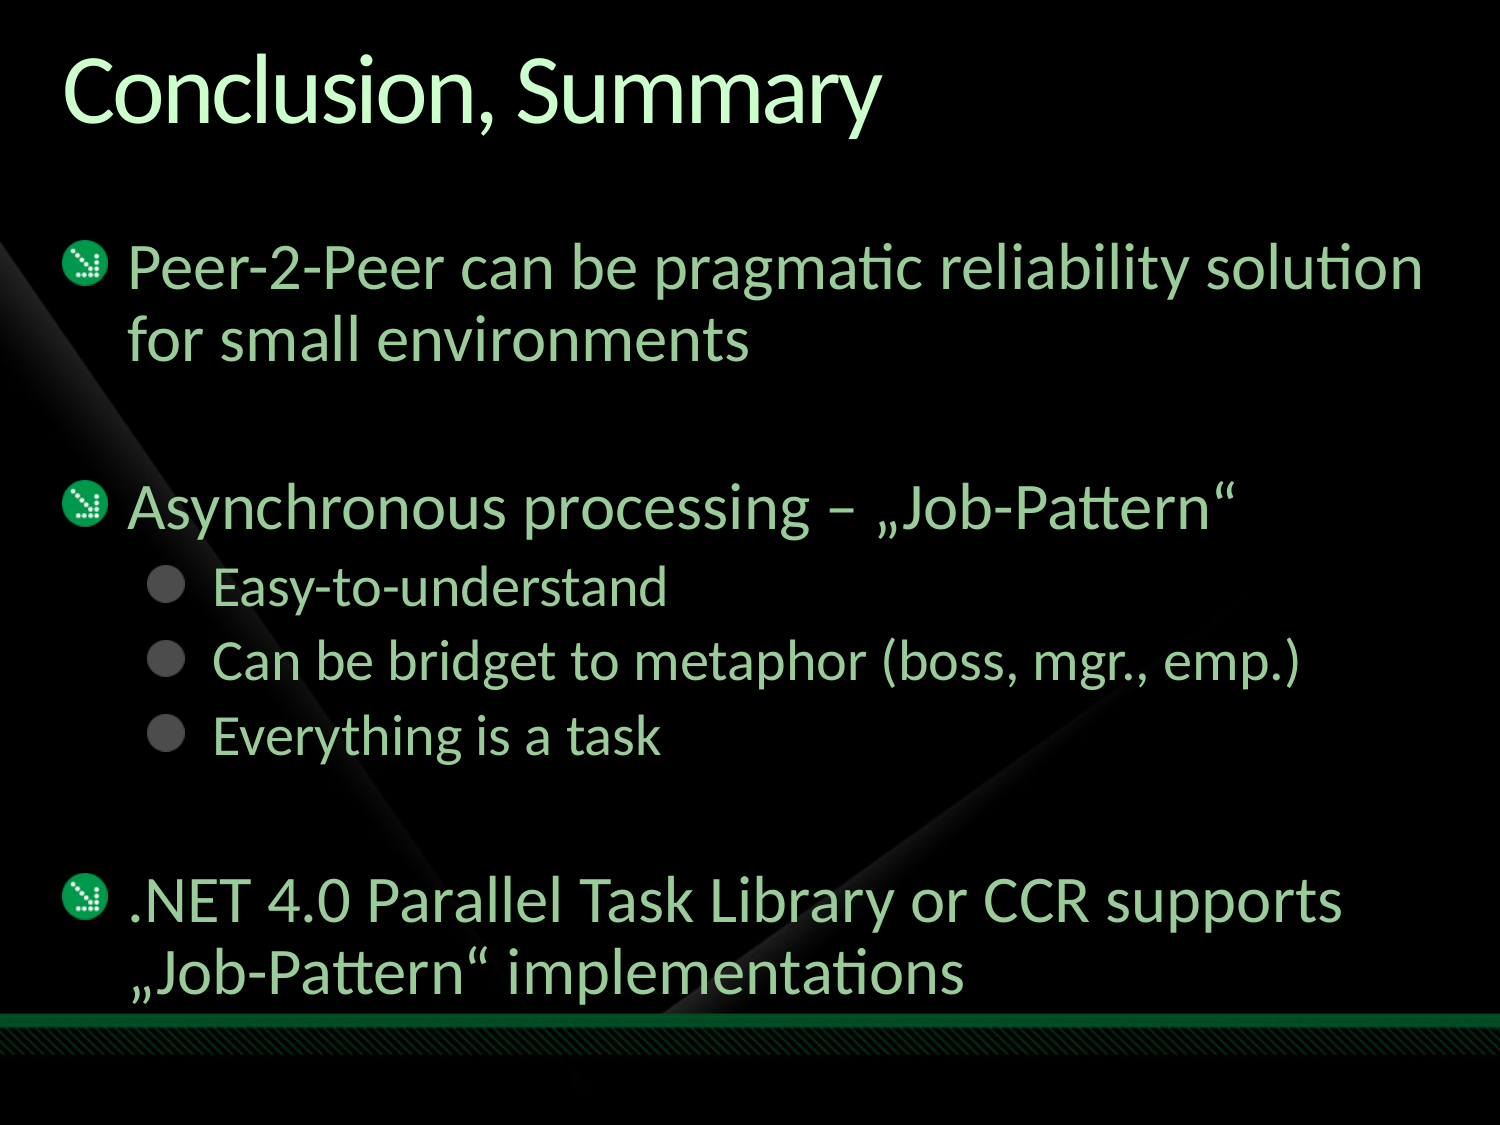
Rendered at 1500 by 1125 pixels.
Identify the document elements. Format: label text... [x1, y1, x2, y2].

title Conclusion, Summary [62, 37, 1438, 147]
list Peer-2-Peer can be pragmatic reliability solution for small environments Asynchronous processing – „Job-Pattern“ Easy-to-understand Can be bridget to metaphor (boss, mgr., emp.) Everything is a task .NET 4.0 Parallel Task Library or CCR supports „Job-Pattern“ implementations [62, 231, 1438, 595]
picture [0, 0, 1500, 1125]
